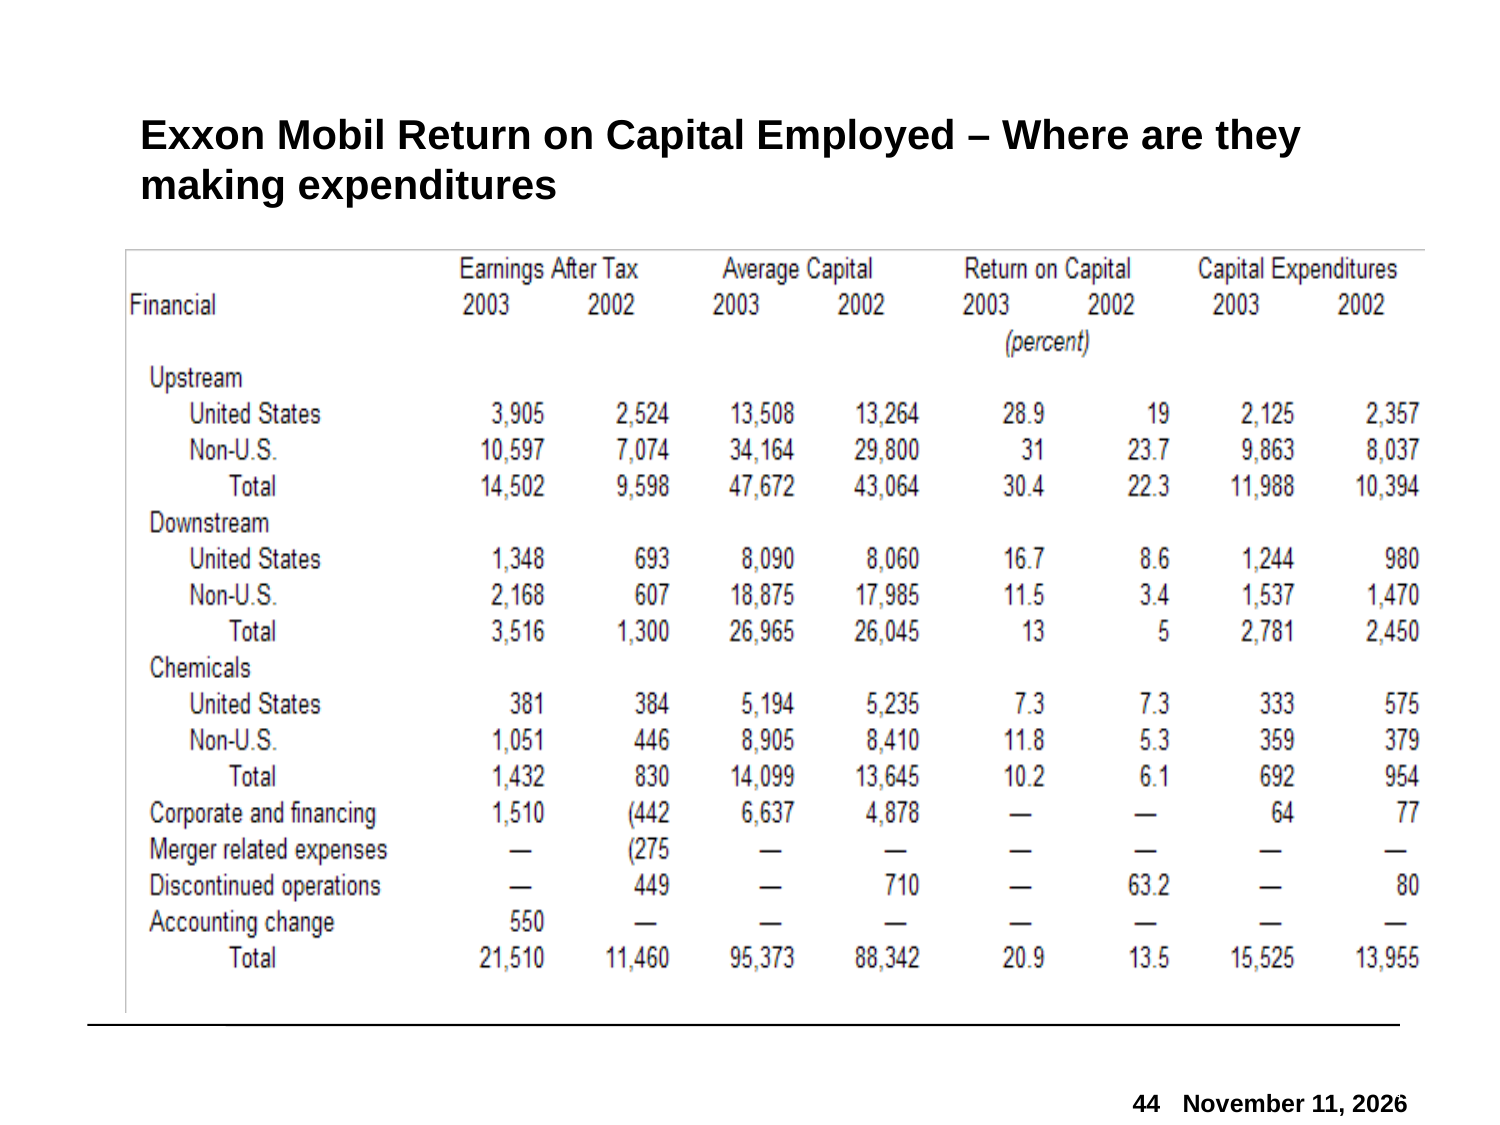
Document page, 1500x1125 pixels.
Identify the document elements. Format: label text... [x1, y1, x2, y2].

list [124, 249, 1426, 1013]
title Exxon Mobil Return on Capital Employed – Where are they making expenditures [124, 99, 1401, 226]
